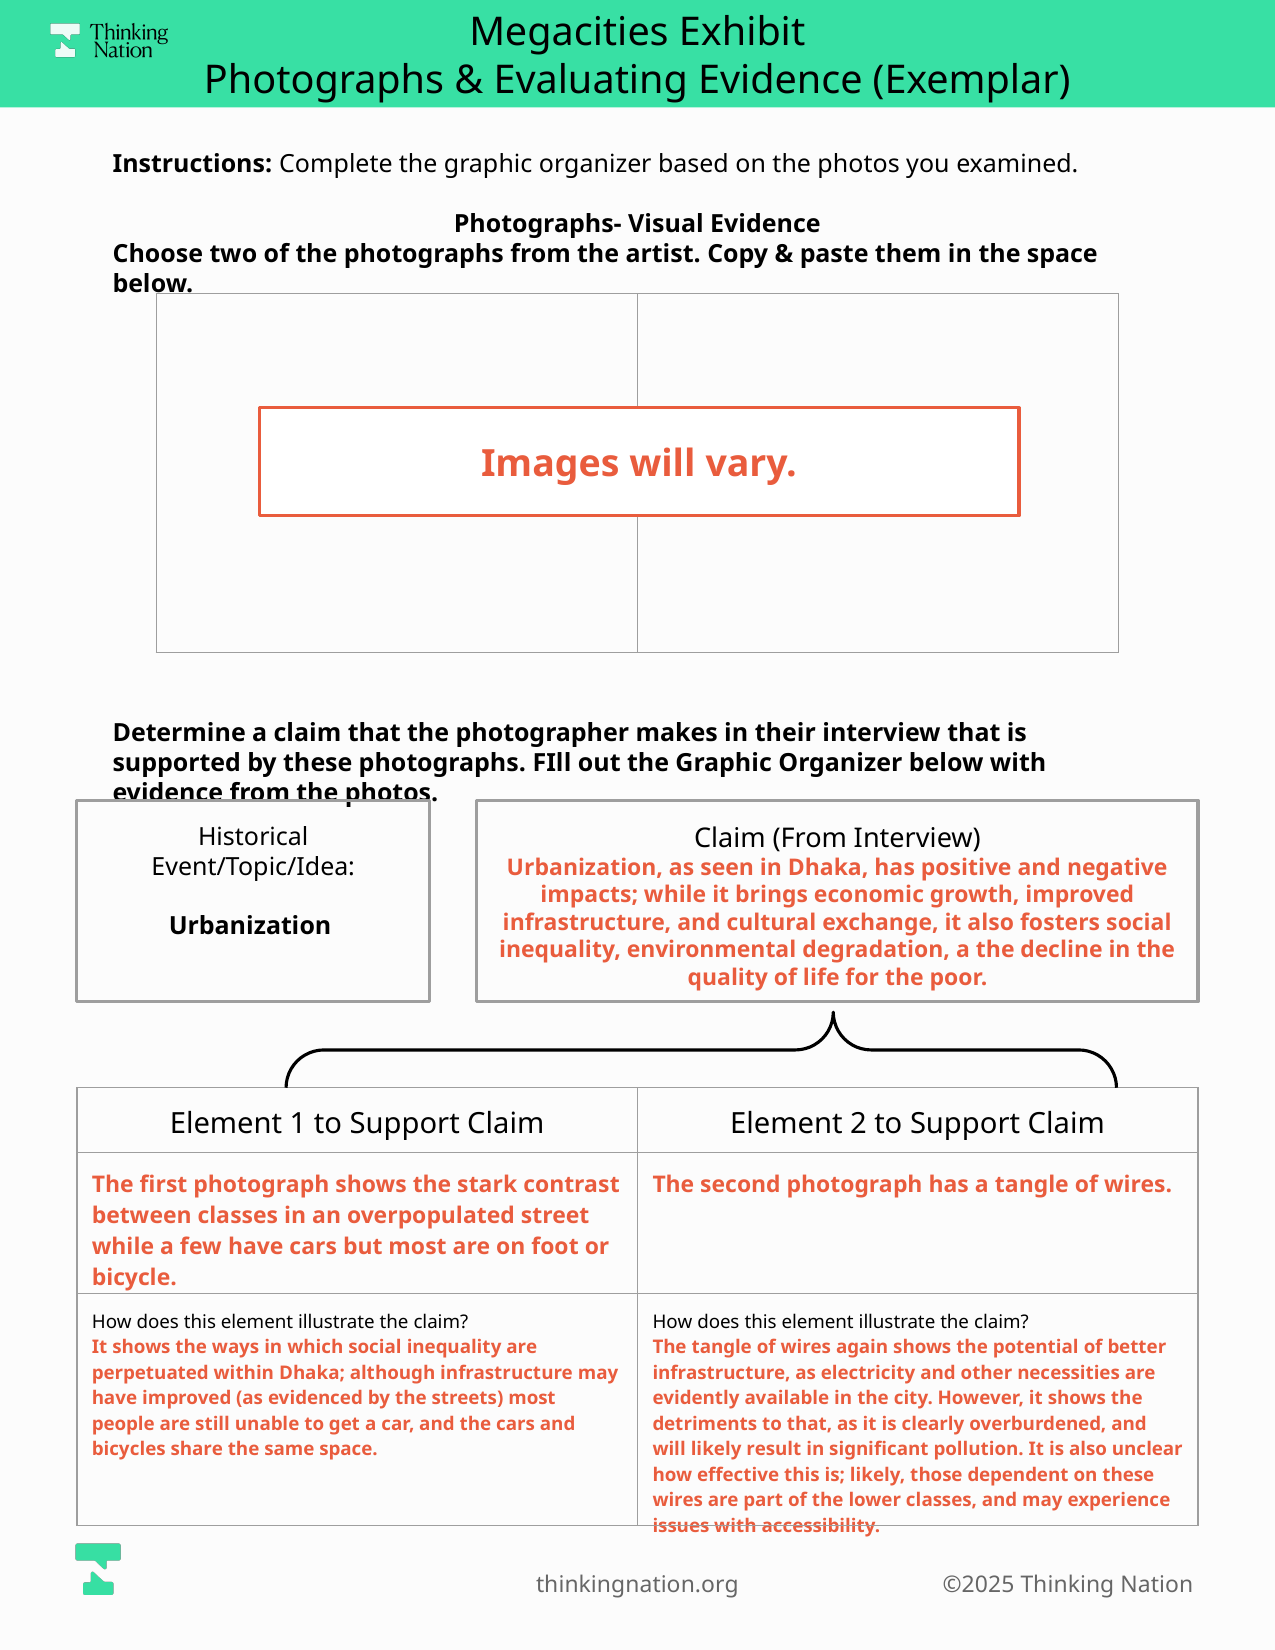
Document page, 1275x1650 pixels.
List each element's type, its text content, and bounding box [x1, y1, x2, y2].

table_cell The first photograph shows the stark contrast between classes in an overpopulated street while a few have cars but most are on foot or bicycle. [78, 1153, 637, 1293]
text_box Claim (From Interview) Urbanization, as seen in Dhaka, has positive and negative impacts; while it brings economic growth, improved infrastructure, and cultural exchange, it also fosters social inequality, environmental degradation, a the decline in the quality of life for the poor. [476, 800, 1199, 1002]
table_header Element 1 to Support Claim [78, 1088, 637, 1152]
picture [36, 12, 172, 69]
text_box Images will vary. [259, 407, 1019, 516]
text_box thinkingnation.org [486, 1553, 789, 1605]
table_header Element 2 to Support Claim [638, 1088, 1197, 1152]
table_cell The second photograph has a tangle of wires. [638, 1153, 1197, 1293]
table_header [638, 294, 1118, 652]
table_cell How does this element illustrate the claim? The tangle of wires again shows the potential of better infrastructure, as electricity and other necessities are evidently available in the city. However, it shows the detriments to that, as it is clearly overburdened, and will likely result in significant pollution. It is also unclear how effective this is; likely, those dependent on these wires are part of the lower classes, and may experience issues with accessibility. [638, 1294, 1197, 1525]
text_box Instructions: Complete the graphic organizer based on the photos you examined. Photographs- Visual Evidence Choose two of the photographs from the artist. Copy & paste them in the space below. Determine a claim that the photographer makes in their interview that is supported by these photographs. FIll out the Graphic Organizer below with evidence from the photos. [97, 132, 1178, 911]
text_box Historical Event/Topic/Idea: Urbanization [76, 800, 430, 1002]
table_cell How does this element illustrate the claim? It shows the ways in which social inequality are perpetuated within Dhaka; although infrastructure may have improved (as evidenced by the streets) most people are still unable to get a car, and the cars and bicycles share the same space. [78, 1294, 637, 1525]
text_box [286, 1012, 1117, 1088]
picture [62, 1533, 134, 1605]
text_box Megacities Exhibit Photographs & Evaluating Evidence (Exemplar) [0, 0, 1275, 108]
table_header [157, 294, 637, 652]
text_box ©2025 Thinking Nation [907, 1553, 1210, 1605]
